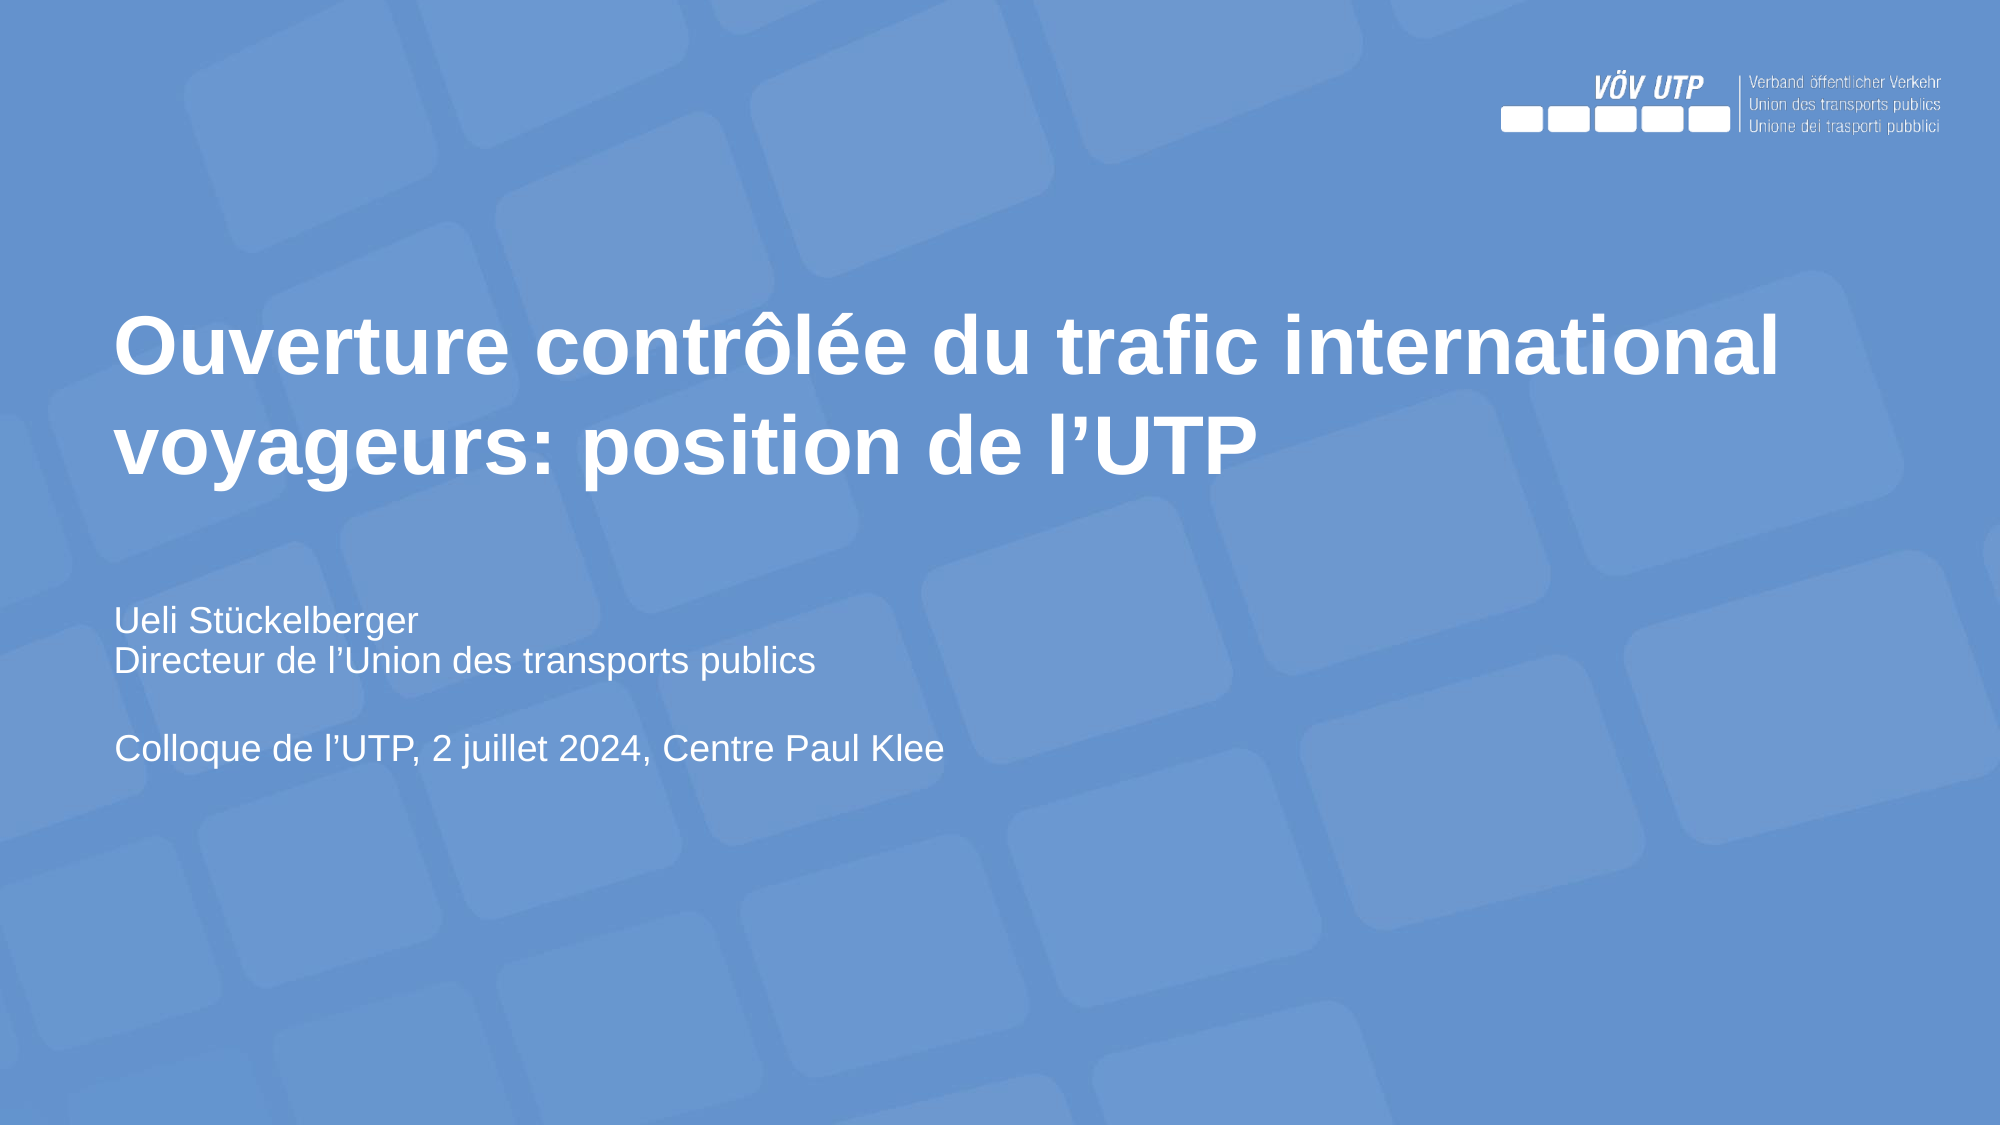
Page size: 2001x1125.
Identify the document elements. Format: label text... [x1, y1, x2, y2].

text_box Ueli Stückelberger Directeur de l’Union des transports publics [113, 601, 858, 649]
text_box Colloque de l’UTP, 2 juillet 2024, Centre Paul Klee [99, 716, 1092, 764]
title Ouverture contrôlée du trafic international voyageurs: position de l’UTP [113, 291, 1857, 534]
picture [0, 0, 2000, 1125]
